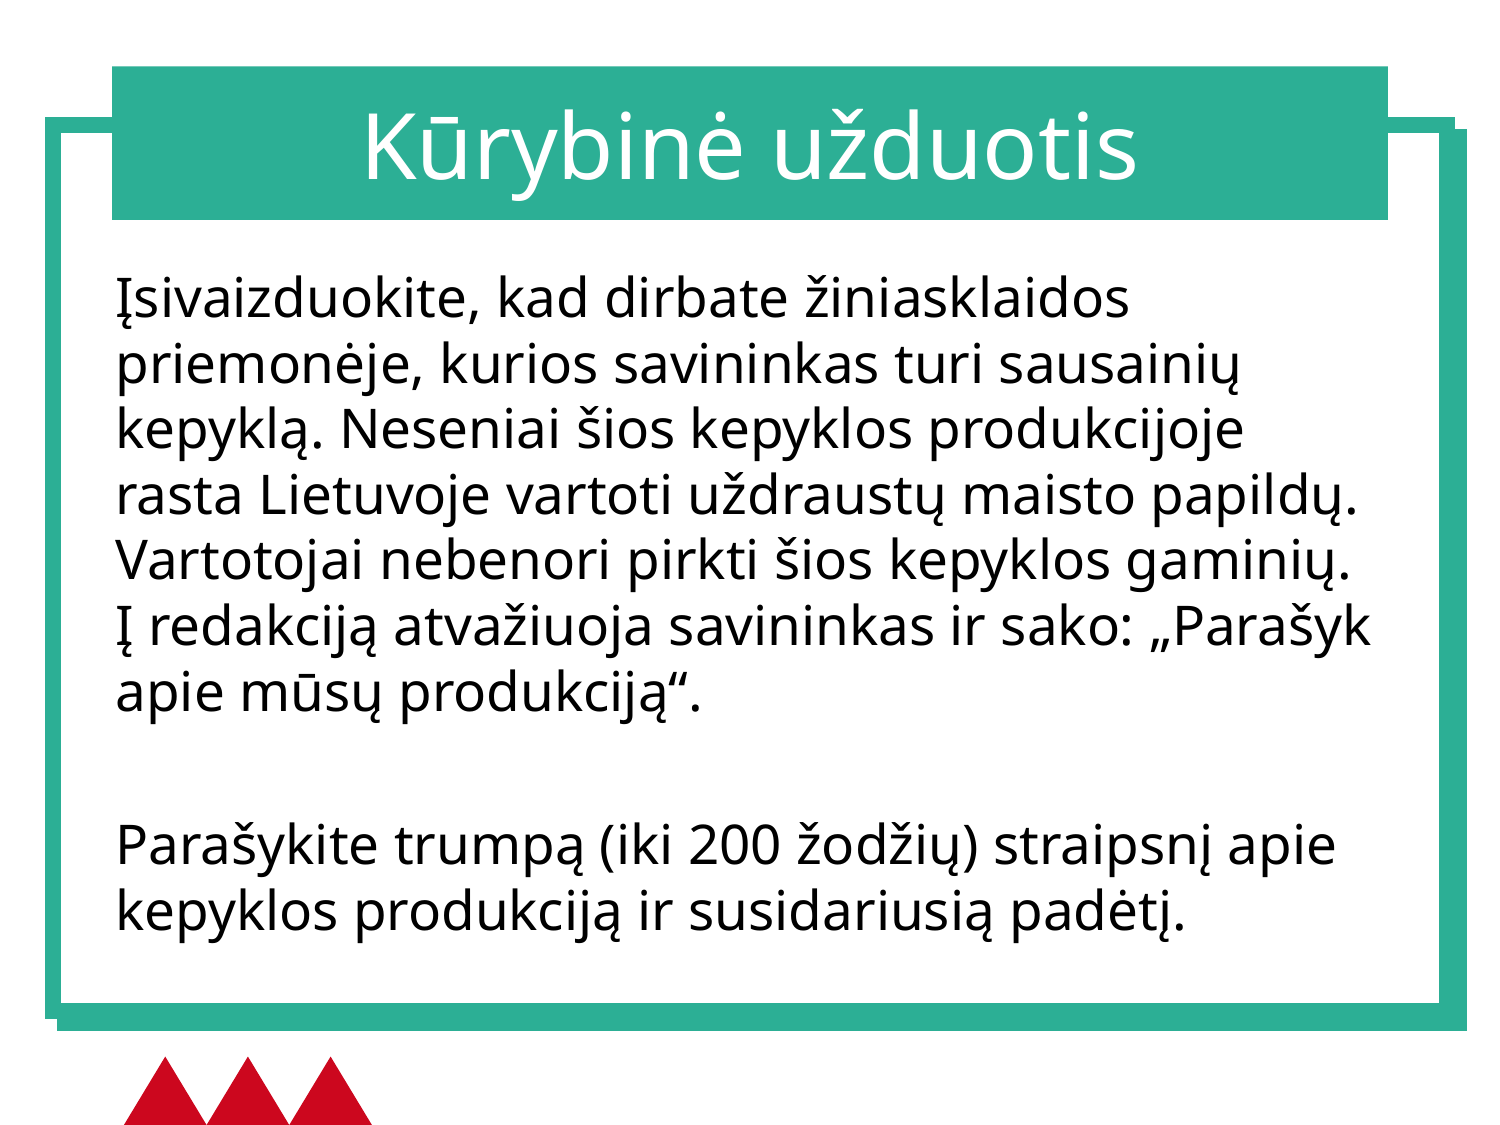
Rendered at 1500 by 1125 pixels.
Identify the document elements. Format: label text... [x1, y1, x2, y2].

title Kūrybinė užduotis [112, 66, 1388, 220]
list Įsivaizduokite, kad dirbate žiniasklaidos priemonėje, kurios savininkas turi sausainių kepyklą. Neseniai šios kepyklos produkcijoje rasta Lietuvoje vartoti uždraustų maisto papildų. Vartotojai nebenori pirkti šios kepyklos gaminių. Į redakciją atvažiuoja savininkas ir sako: „Parašyk apie mūsų produkciją“. Parašykite trumpą (iki 200 žodžių) straipsnį apie kepyklos produkciją ir susidariusią padėtį. [100, 255, 1400, 1040]
